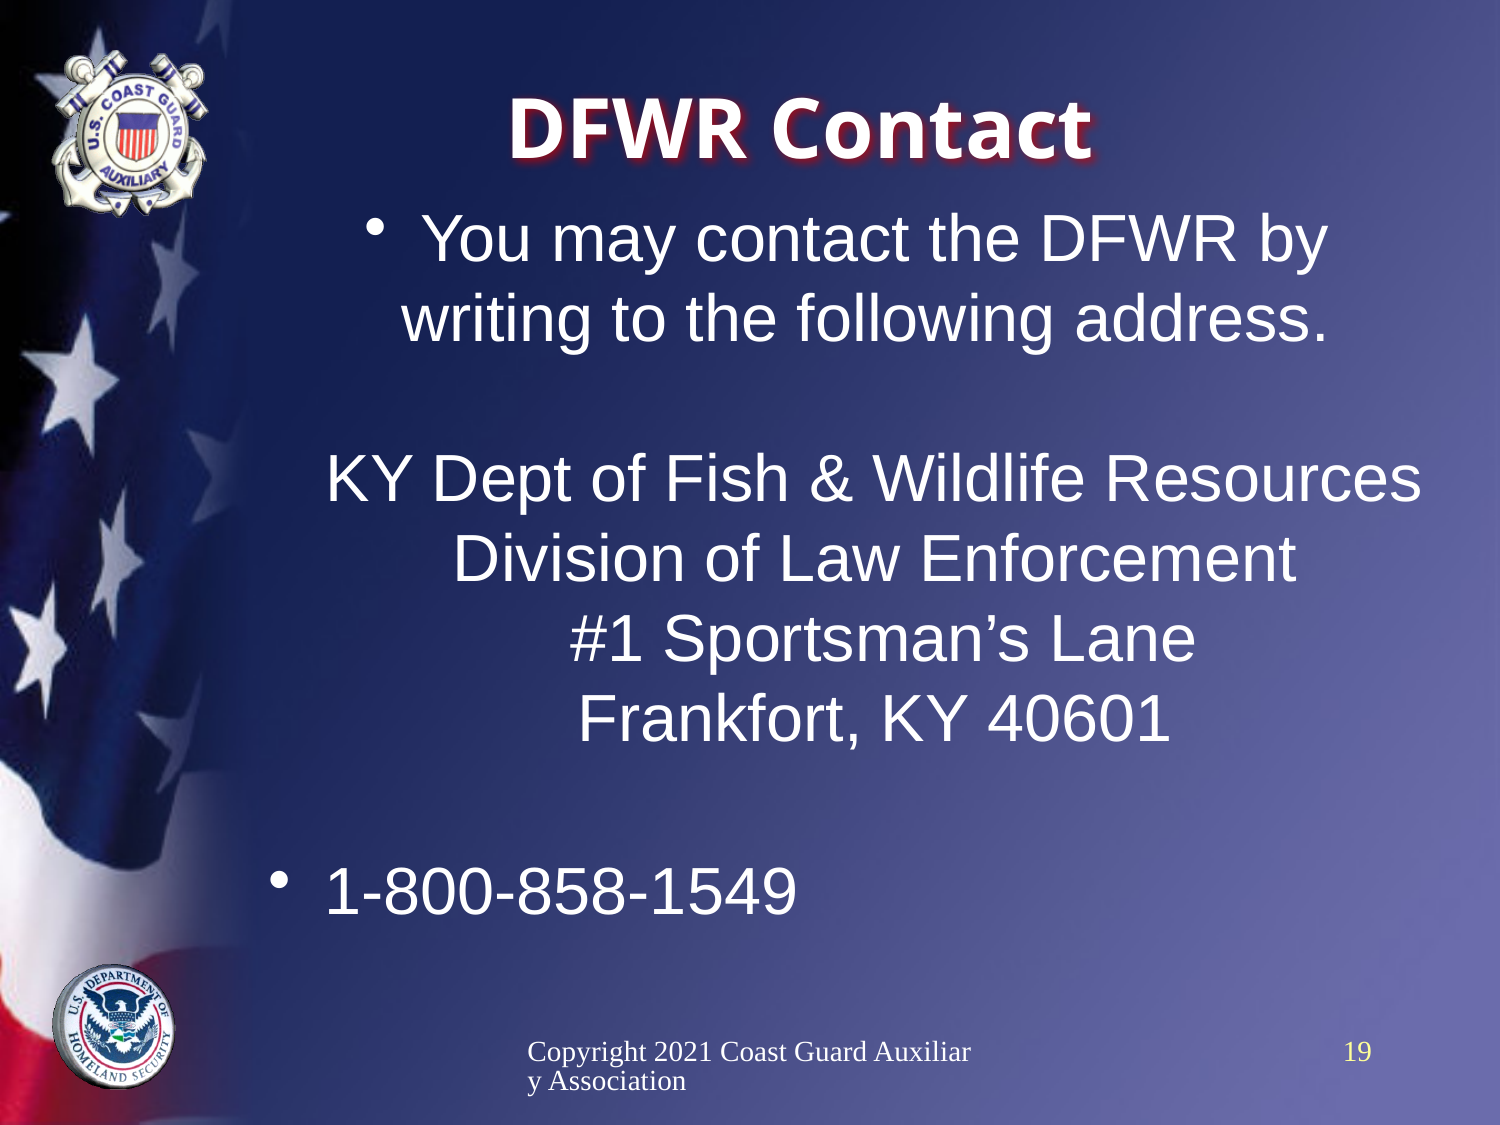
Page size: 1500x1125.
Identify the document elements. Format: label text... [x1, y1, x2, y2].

footer Copyright 2021 Coast Guard Auxiliary Association [512, 1025, 988, 1100]
title DFWR Contact [162, 31, 1438, 219]
slide_number 19 [1074, 1025, 1388, 1100]
list You may contact the DFWR by writing to the following address. KY Dept of Fish & Wildlife Resources Division of Law Enforcement #1 Sportsman’s Lane Frankfort, KY 40601 1-800-858-1549 [253, 187, 1441, 938]
picture [0, 0, 1500, 1125]
